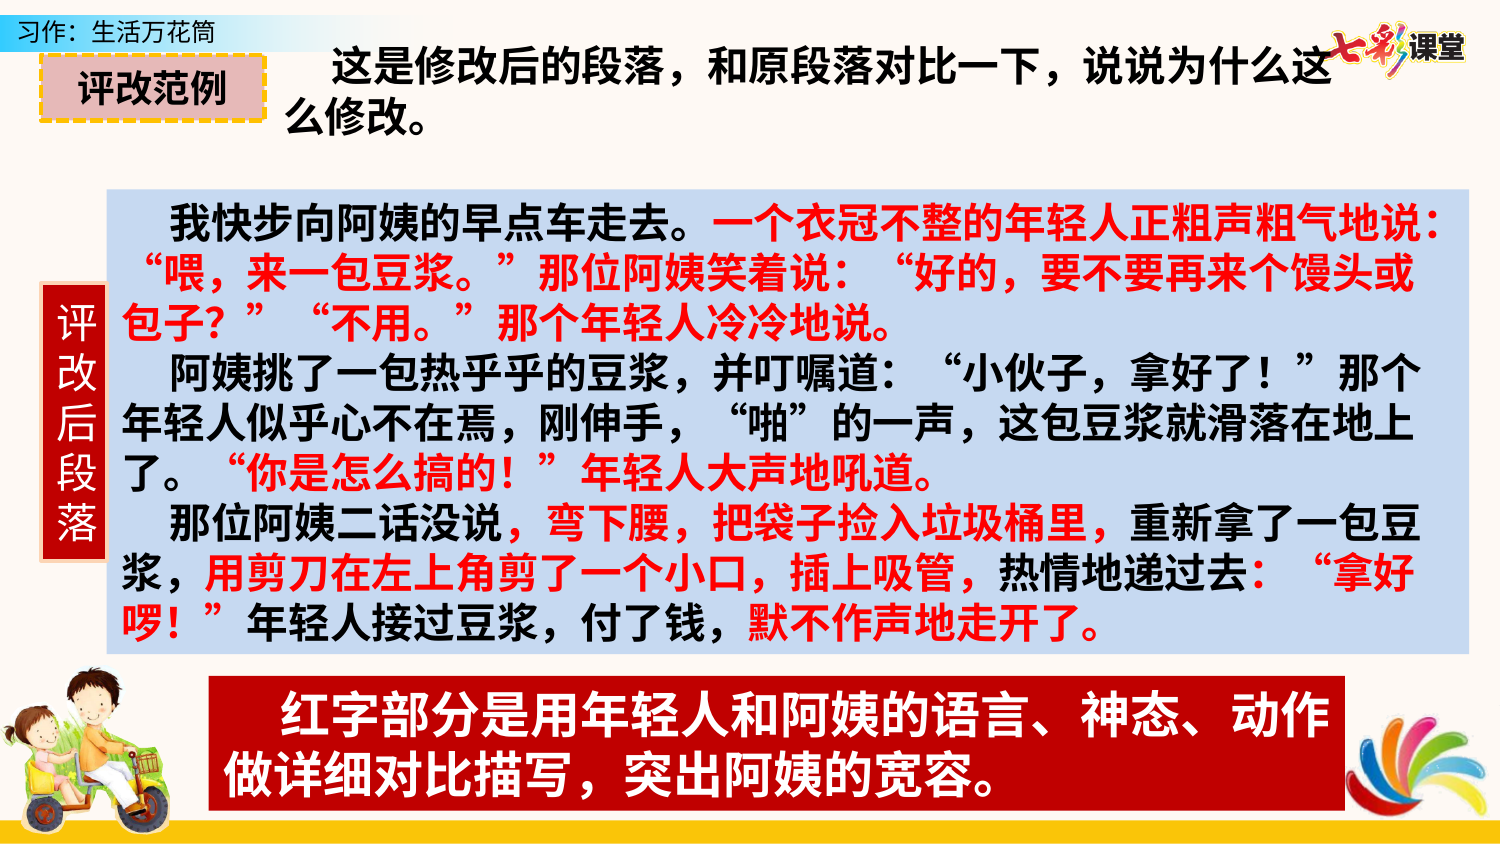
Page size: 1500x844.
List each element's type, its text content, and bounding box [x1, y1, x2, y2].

text_box 评改后段落 [39, 281, 109, 563]
text_box 红字部分是用年轻人和阿姨的语言、神态、动作做详细对比描写，突出阿姨的宽容。 [208, 675, 1345, 811]
text_box 我快步向阿姨的早点车走去。一个衣冠不整的年轻人正粗声粗气地说：“喂，来一包豆浆。”那位阿姨笑着说：“好的，要不要再来个馒头或包子？”“不用。”那个年轻人冷冷地说。 阿姨挑了一包热乎乎的豆浆，并叮嘱道：“小伙子，拿好了！”那个年轻人似乎心不在焉，刚伸手，“啪”的一声，这包豆浆就滑落在地上了。“你是怎么搞的！”年轻人大声地吼道。 那位阿姨二话没说，弯下腰，把袋子捡入垃圾桶里，重新拿了一包豆浆，用剪刀在左上角剪了一个小口，插上吸管，热情地递过去：“拿好啰！”年轻人接过豆浆，付了钱，默不作声地走开了。 [106, 189, 1470, 655]
picture [1316, 705, 1500, 821]
text_box 这是修改后的段落，和原段落对比一下，说说为什么这么修改。 [268, 32, 1378, 148]
picture [1316, 20, 1468, 80]
text_box 评改范例 [39, 53, 267, 123]
picture [0, 665, 170, 835]
